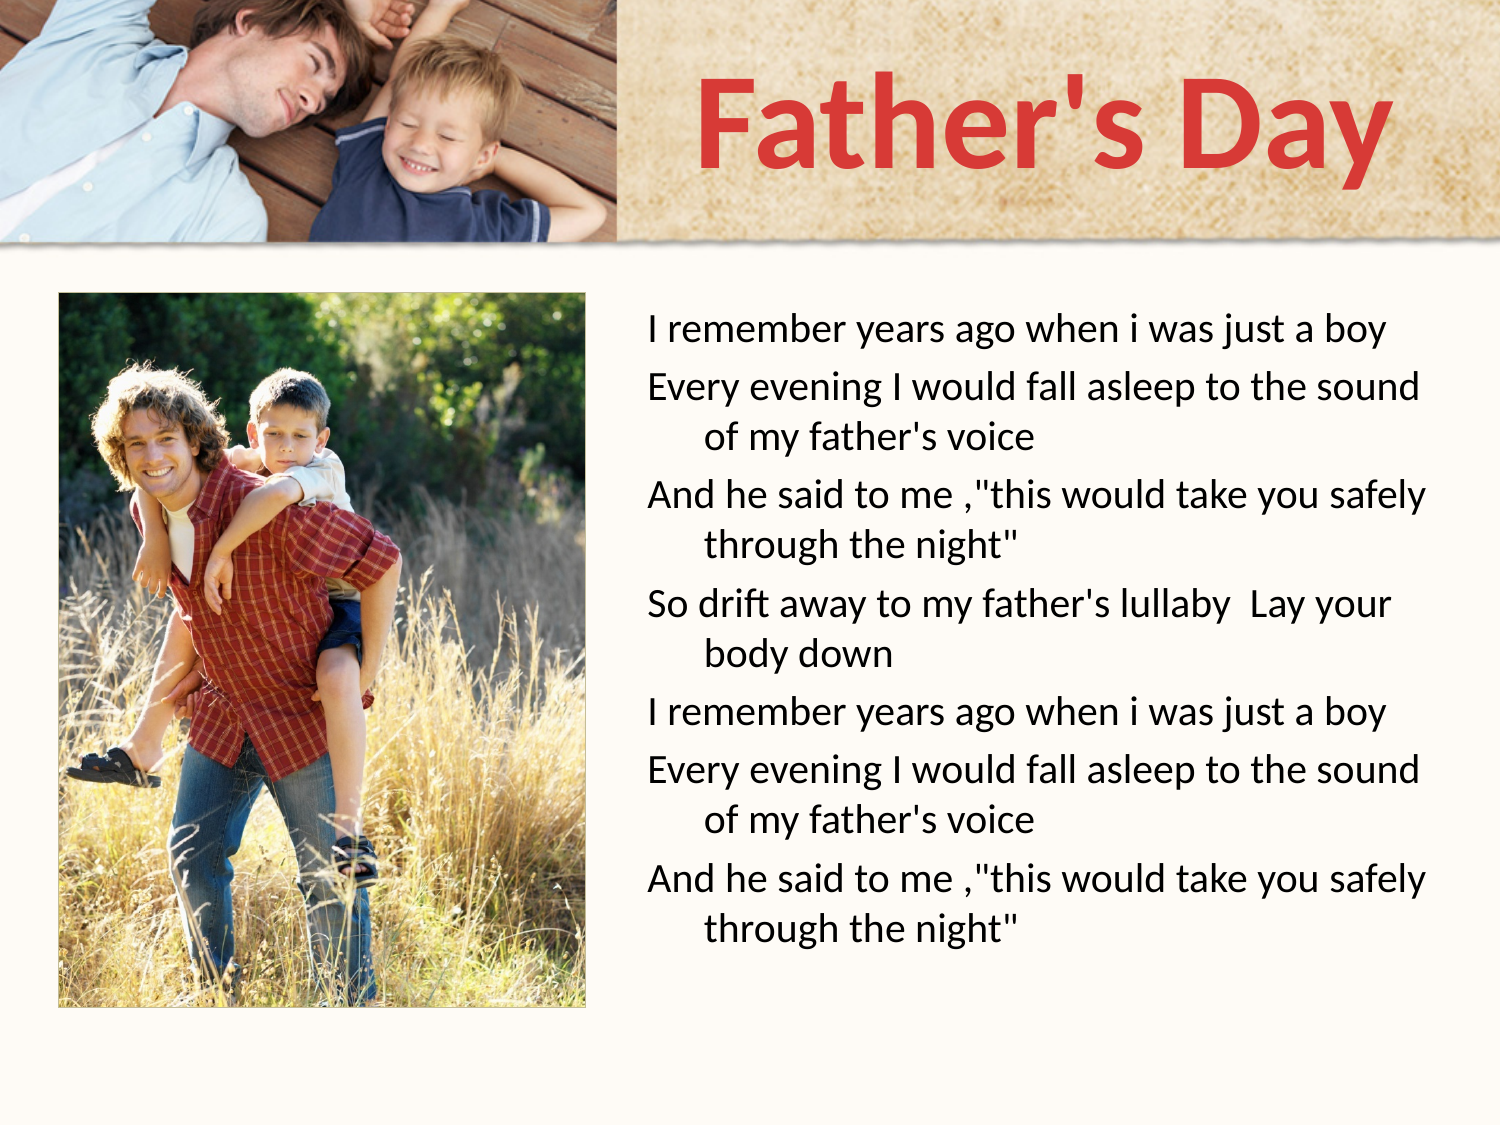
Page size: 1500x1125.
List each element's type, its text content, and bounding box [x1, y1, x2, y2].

picture [0, 0, 1500, 1125]
text_box Father's Day [679, 23, 1442, 204]
list I remember years ago when i was just a boy Every evening I would fall asleep to the sound of my father's voice And he said to me ,"this would take you safely through the night" So drift away to my father's lullaby Lay your body down I remember years ago when i was just a boy Every evening I would fall asleep to the sound of my father's voice And he said to me ,"this would take you safely through the night" [632, 292, 1454, 1008]
